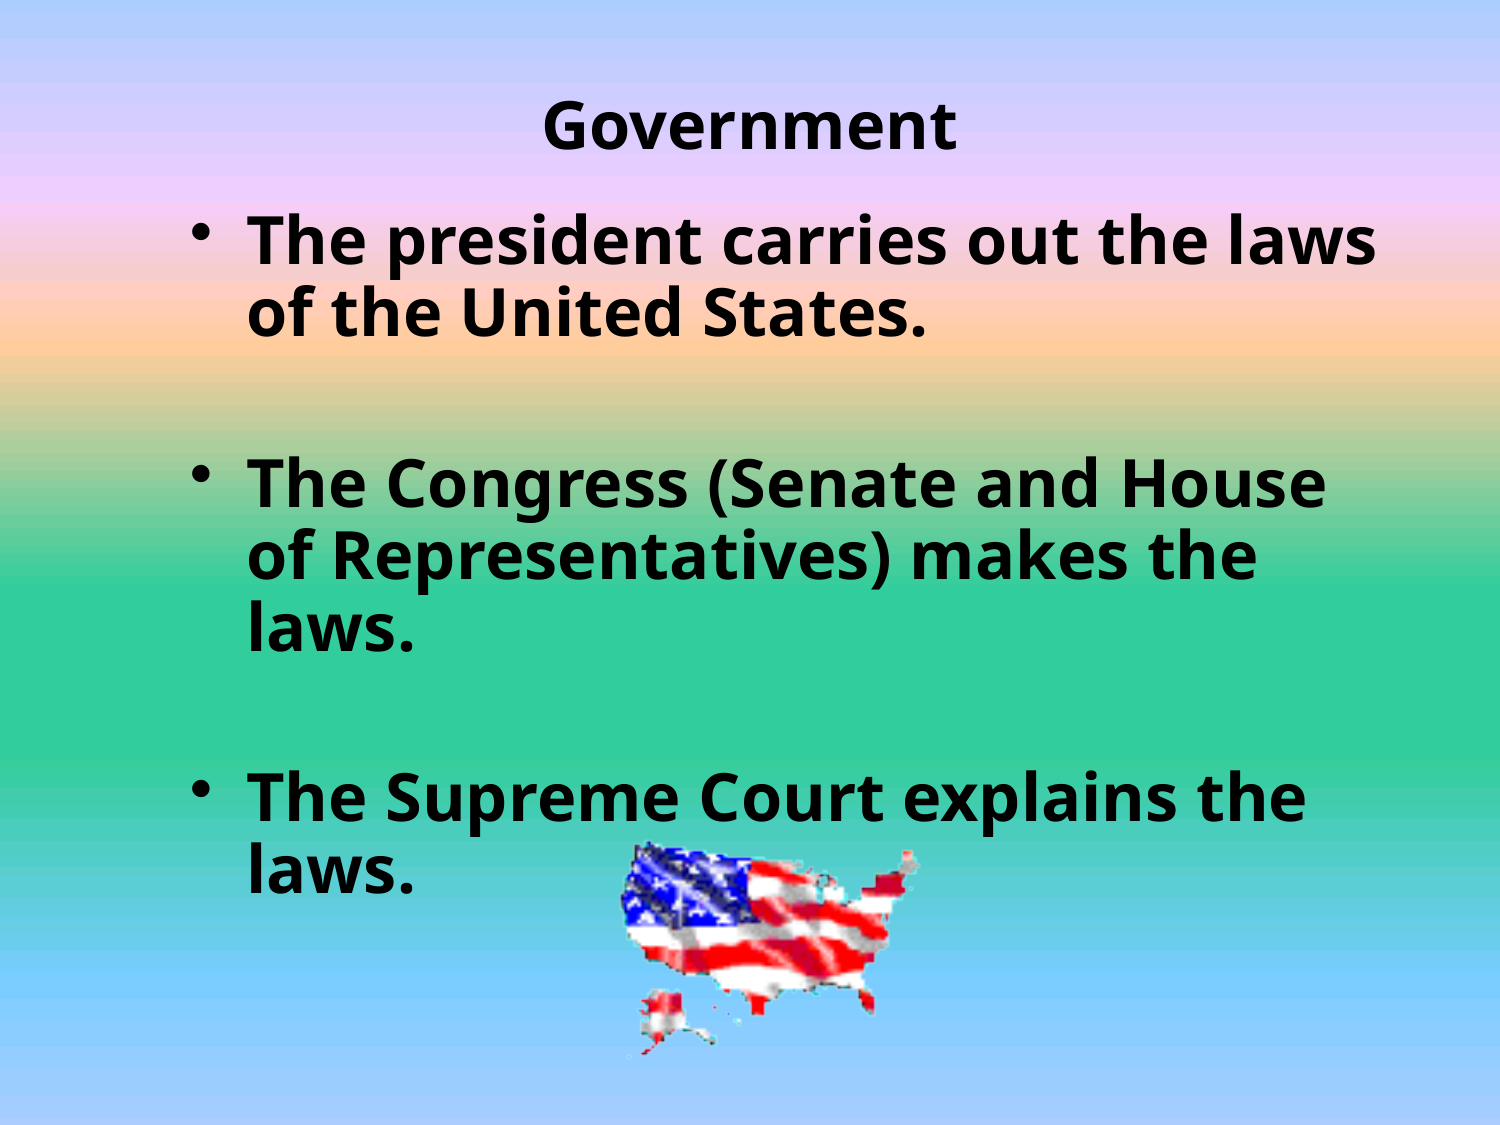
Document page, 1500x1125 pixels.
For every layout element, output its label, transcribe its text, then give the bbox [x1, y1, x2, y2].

title Government [74, 44, 1426, 201]
list The president carries out the laws of the United States. The Congress (Senate and House of Representatives) makes the laws. The Supreme Court explains the laws. [174, 199, 1426, 838]
picture [0, 0, 1500, 1125]
